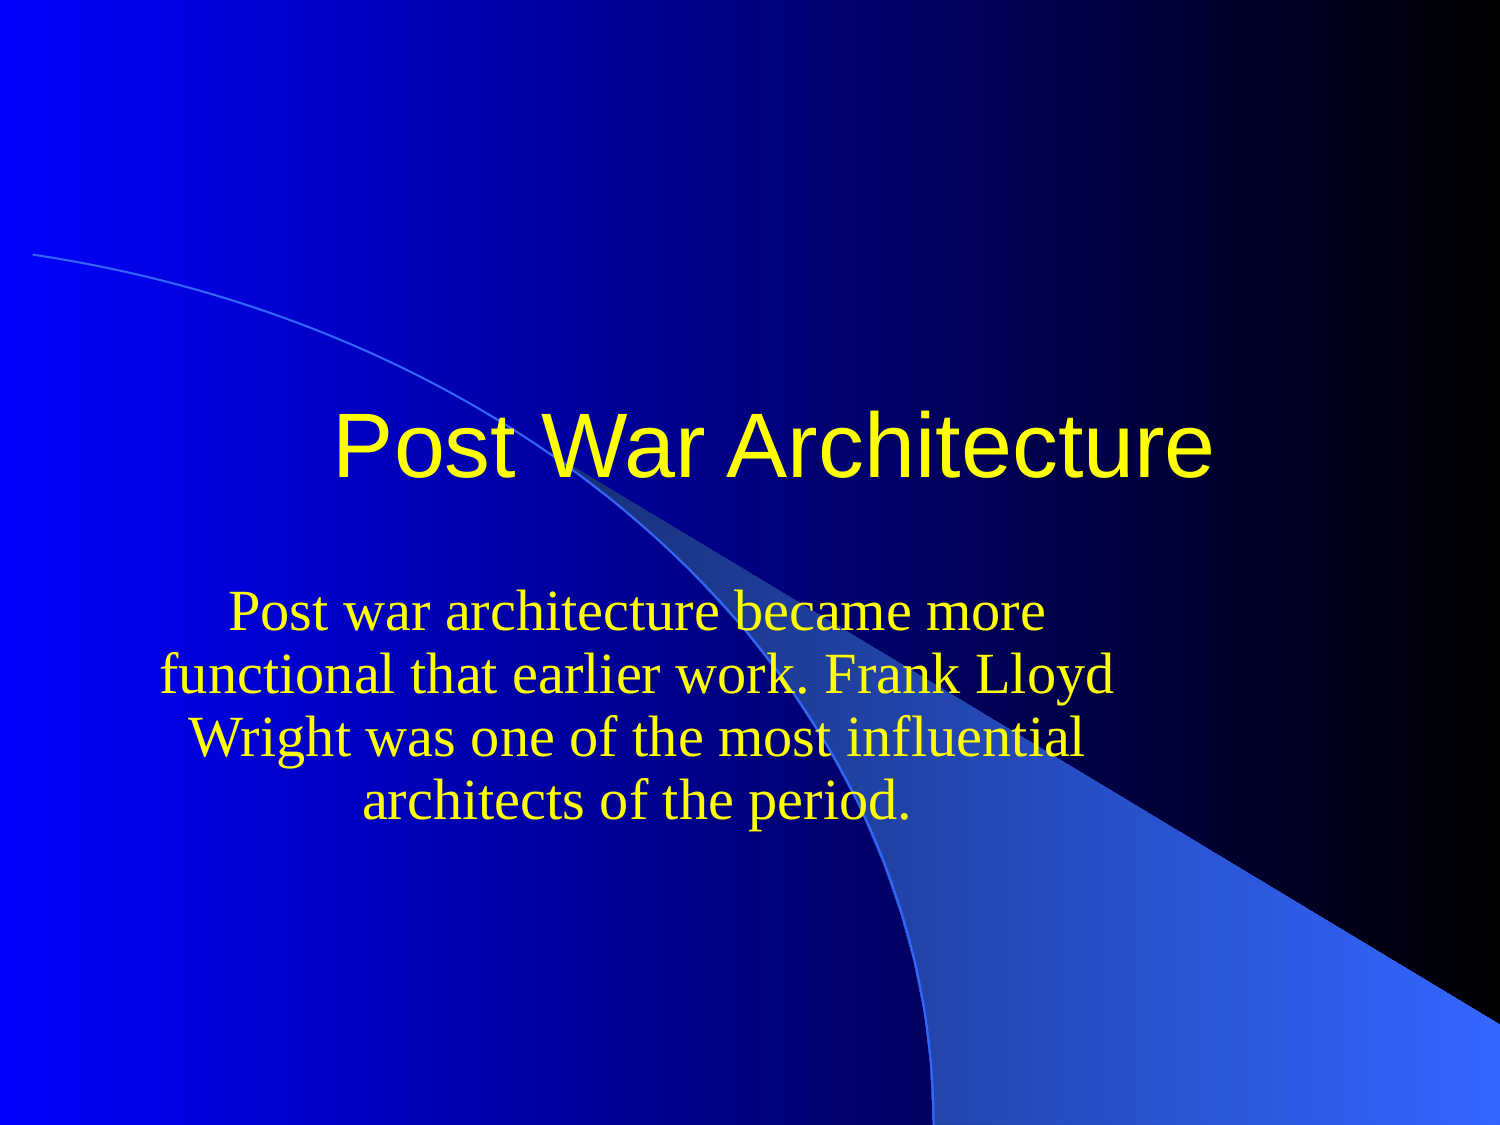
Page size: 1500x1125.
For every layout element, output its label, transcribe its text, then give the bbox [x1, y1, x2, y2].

title Post War Architecture [137, 262, 1413, 504]
subtitle Post war architecture became more functional that earlier work. Frank Lloyd Wright was one of the most influential architects of the period. [112, 562, 1163, 851]
